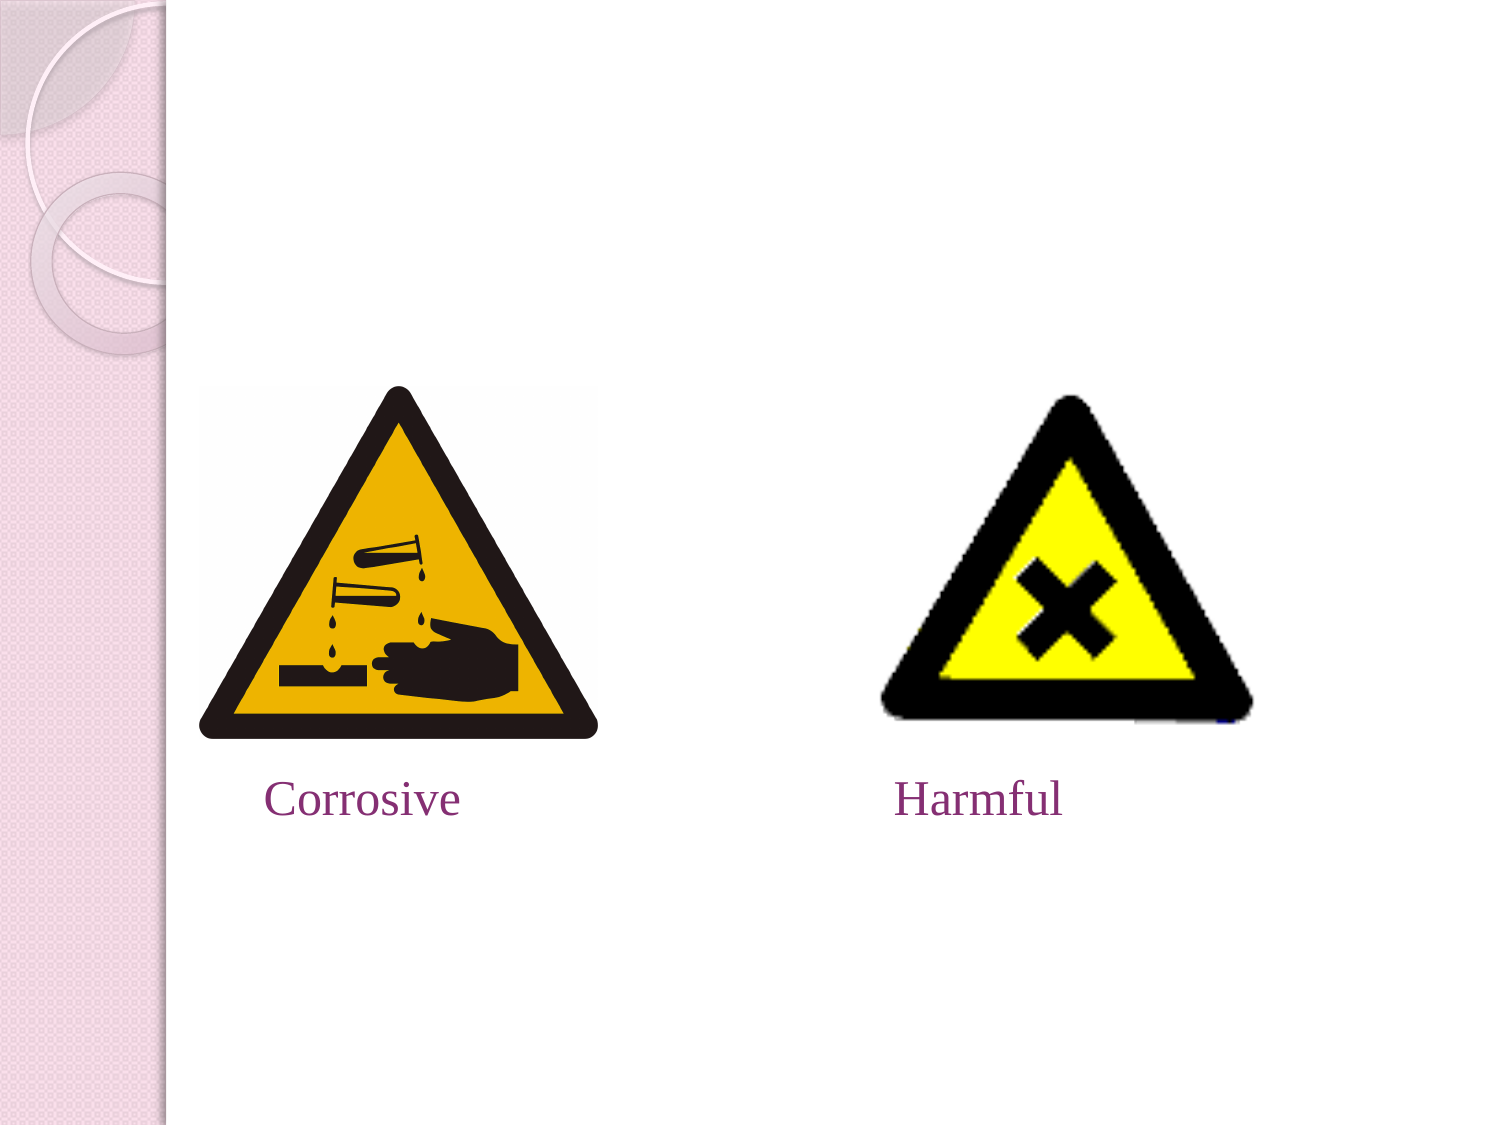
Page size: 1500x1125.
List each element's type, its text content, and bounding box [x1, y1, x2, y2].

picture [198, 386, 598, 739]
list Harmful [865, 249, 1466, 1015]
picture [866, 374, 1266, 844]
list Corrosive [235, 249, 836, 1015]
